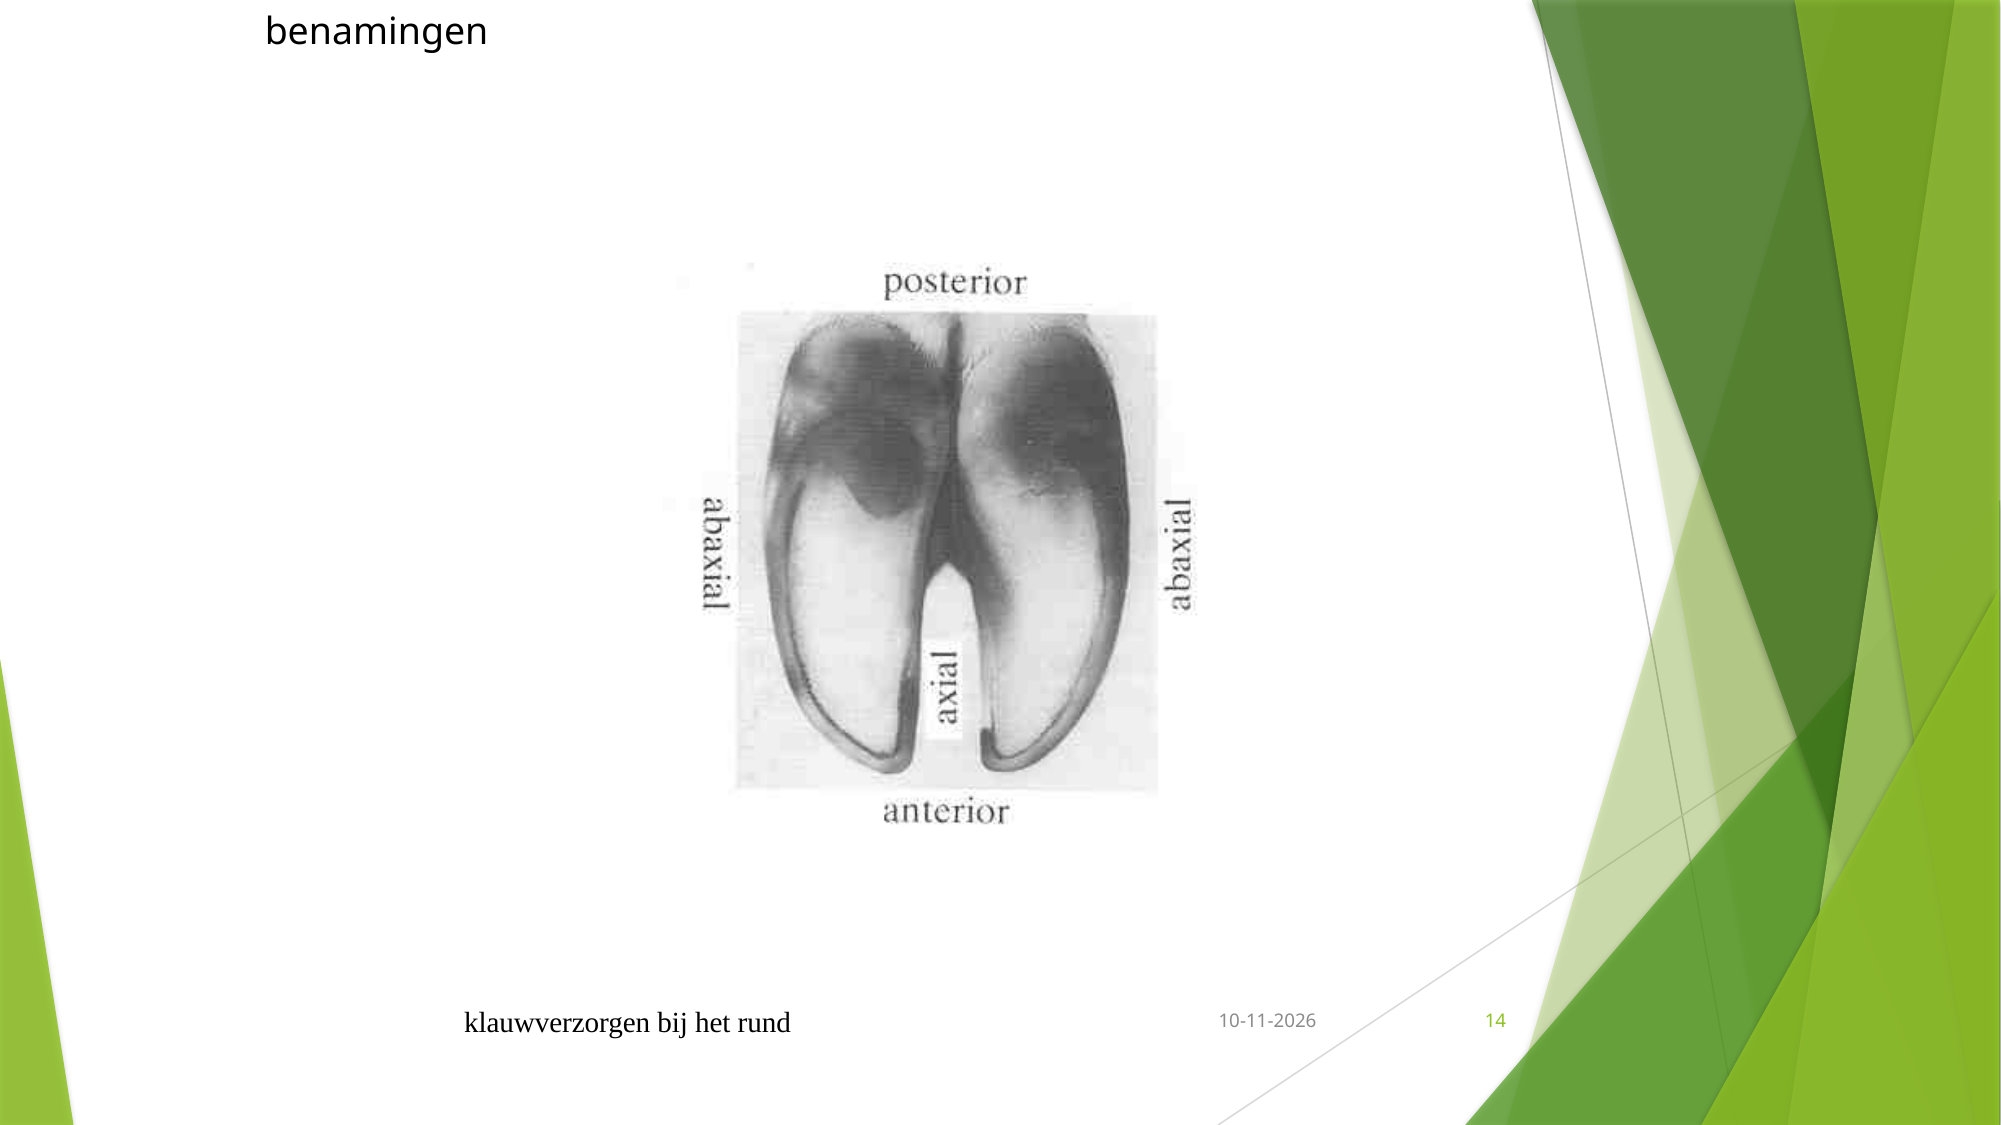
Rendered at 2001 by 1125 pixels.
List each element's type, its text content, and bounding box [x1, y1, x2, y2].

footer klauwverzorgen bij het rund [111, 991, 1145, 1051]
text_box benamingen [249, 0, 750, 60]
slide_number 14 [1409, 991, 1522, 1051]
picture [636, 224, 1270, 888]
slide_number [1181, 991, 1332, 1051]
